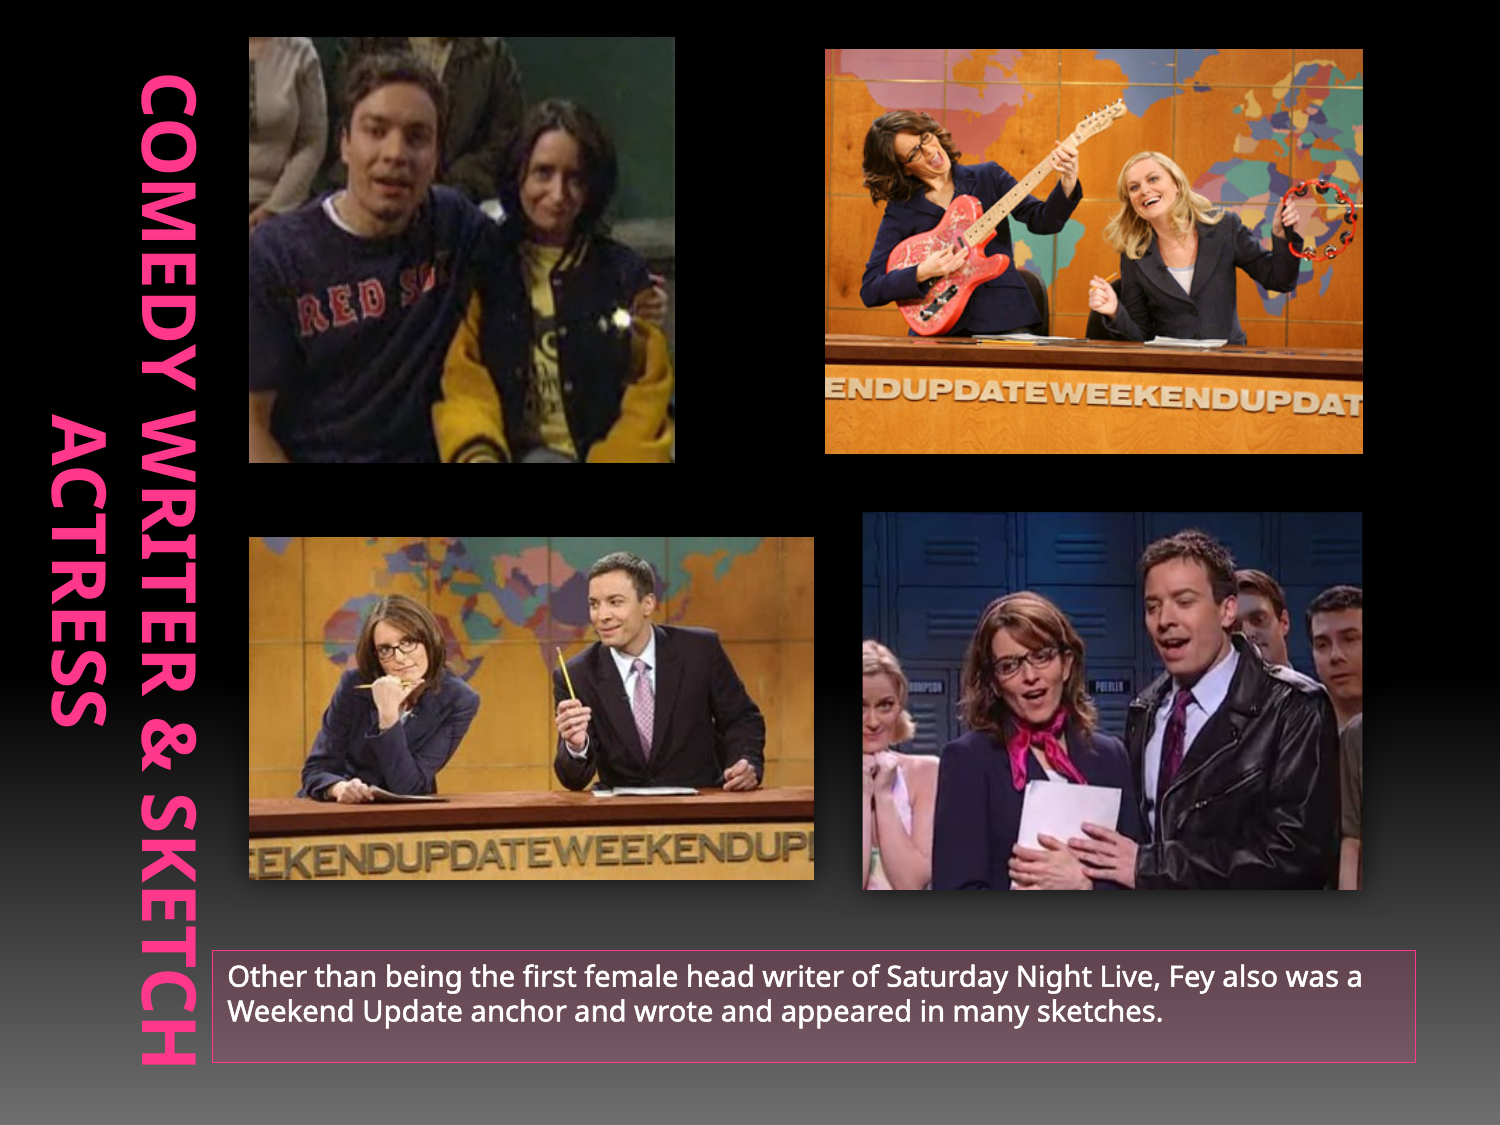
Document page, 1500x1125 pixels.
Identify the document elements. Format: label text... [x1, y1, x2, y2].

picture [824, 49, 1363, 454]
list Other than being the first female head writer of Saturday Night Live, Fey also was a Weekend Update anchor and wrote and appeared in many sketches. [212, 950, 1416, 1063]
picture [249, 537, 814, 880]
picture [862, 512, 1363, 890]
picture [249, 37, 676, 463]
title Comedy Writer & Sketch Actress [24, 37, 225, 1088]
